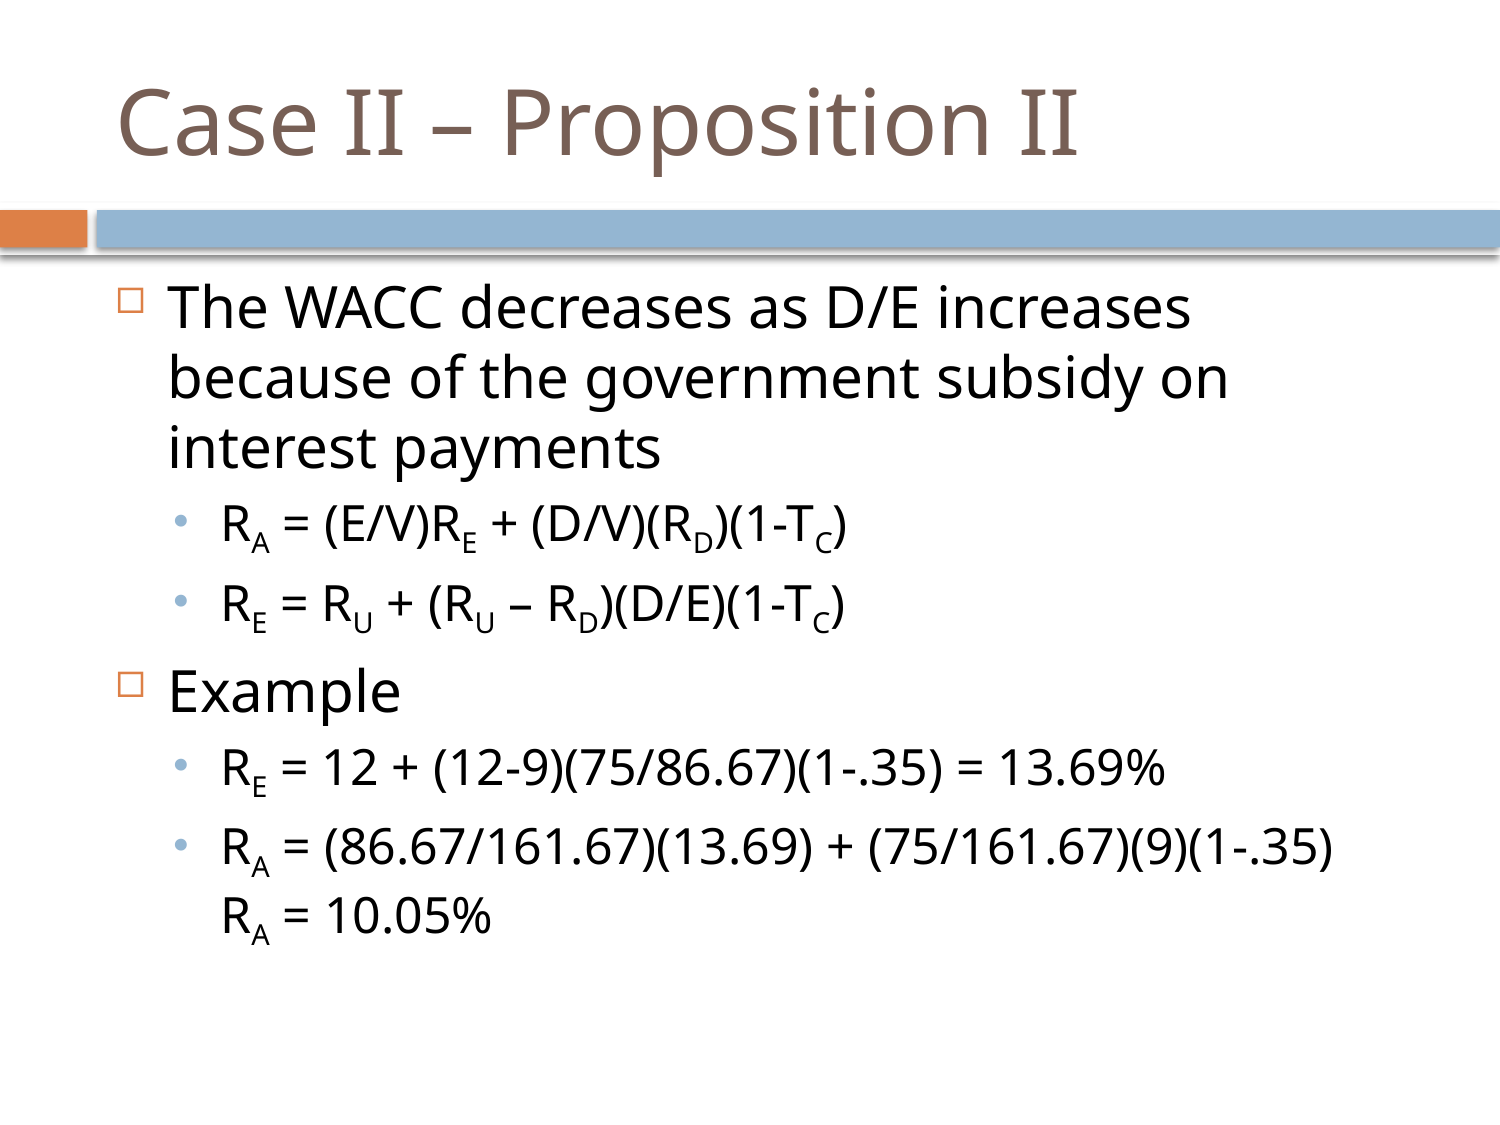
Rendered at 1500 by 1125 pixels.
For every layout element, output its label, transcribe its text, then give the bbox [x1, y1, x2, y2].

title Case II – Proposition II [100, 37, 1438, 200]
list The WACC decreases as D/E increases because of the government subsidy on interest payments RA = (E/V)RE + (D/V)(RD)(1-TC) RE = RU + (RU – RD)(D/E)(1-TC) Example RE = 12 + (12-9)(75/86.67)(1-.35) = 13.69% RA = (86.67/161.67)(13.69) + (75/161.67)(9)(1-.35) RA = 10.05% [100, 262, 1438, 1000]
